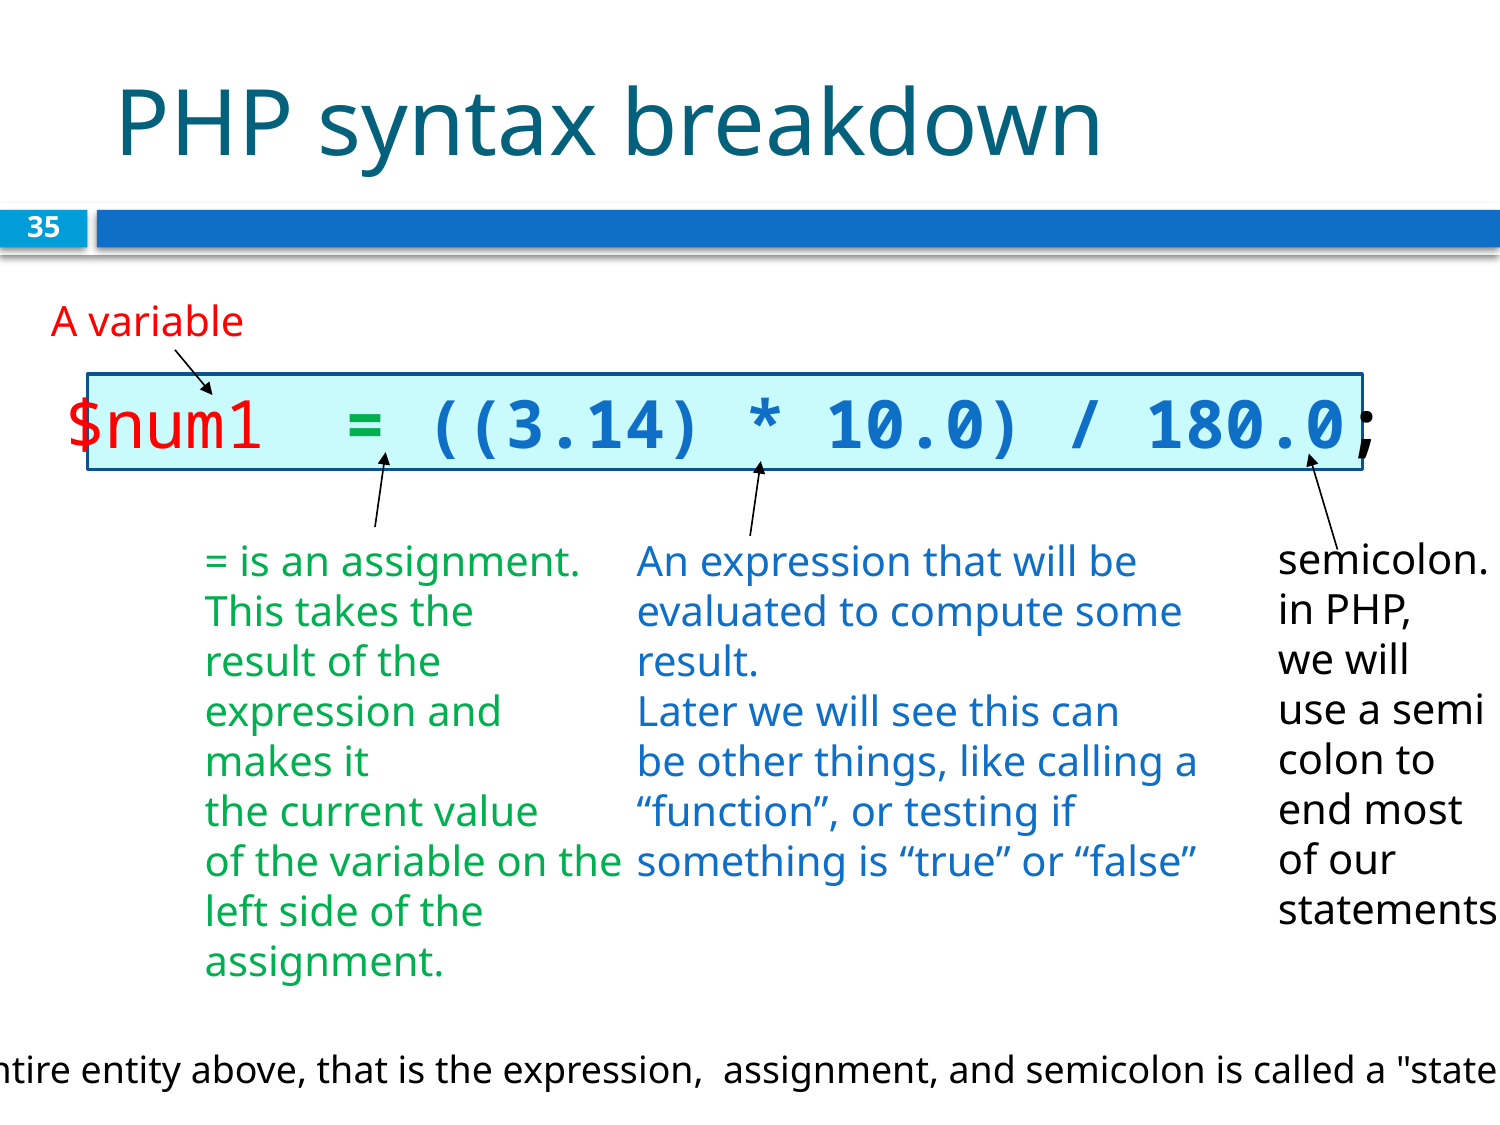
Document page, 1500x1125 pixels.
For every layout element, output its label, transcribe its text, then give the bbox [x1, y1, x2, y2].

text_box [174, 349, 213, 396]
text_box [749, 460, 762, 537]
title PHP syntax breakdown [99, 37, 1438, 201]
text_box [1308, 453, 1338, 550]
text_box A variable [36, 287, 260, 353]
text_box The entire entity above, that is the expression, assignment, and semicolon is called a "statement". [0, 1038, 1500, 1099]
text_box An expression that will be evaluated to compute some result. Later we will see this can be other things, like calling a “function”, or testing if something is “true” or “false” [649, 527, 1238, 892]
text_box semicolon. in PHP, we will use a semi colon to end most of our statements. [1263, 525, 1500, 991]
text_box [374, 451, 386, 528]
text_box $num1 = ((3.14) * 10.0) / 180.0; [50, 374, 1441, 469]
text_box = is an assignment. This takes the result of the expression and makes it the current value of the variable on the left side of the assignment. [189, 527, 649, 992]
slide_number 35 [0, 208, 88, 249]
